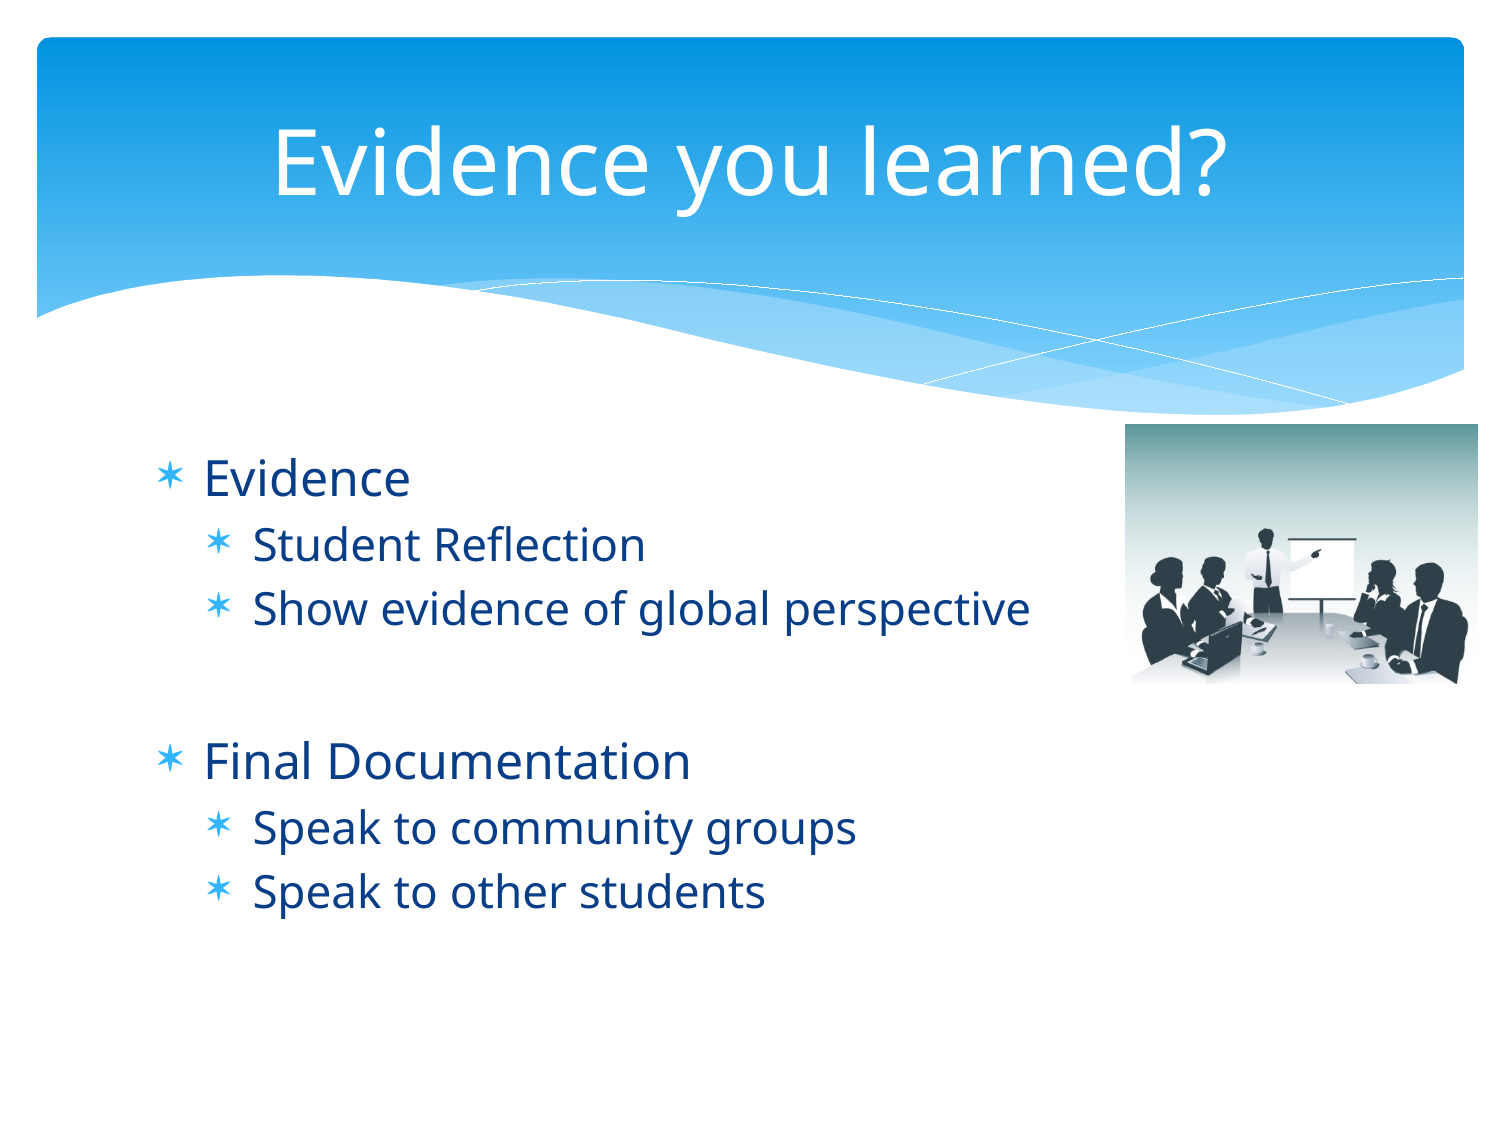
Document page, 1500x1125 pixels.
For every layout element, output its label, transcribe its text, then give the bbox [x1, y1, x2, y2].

title Evidence you learned? [75, 55, 1425, 261]
list Evidence Student Reflection Show evidence of global perspective Final Documentation Speak to community groups Speak to other students [143, 438, 1359, 1005]
picture [1124, 424, 1478, 684]
